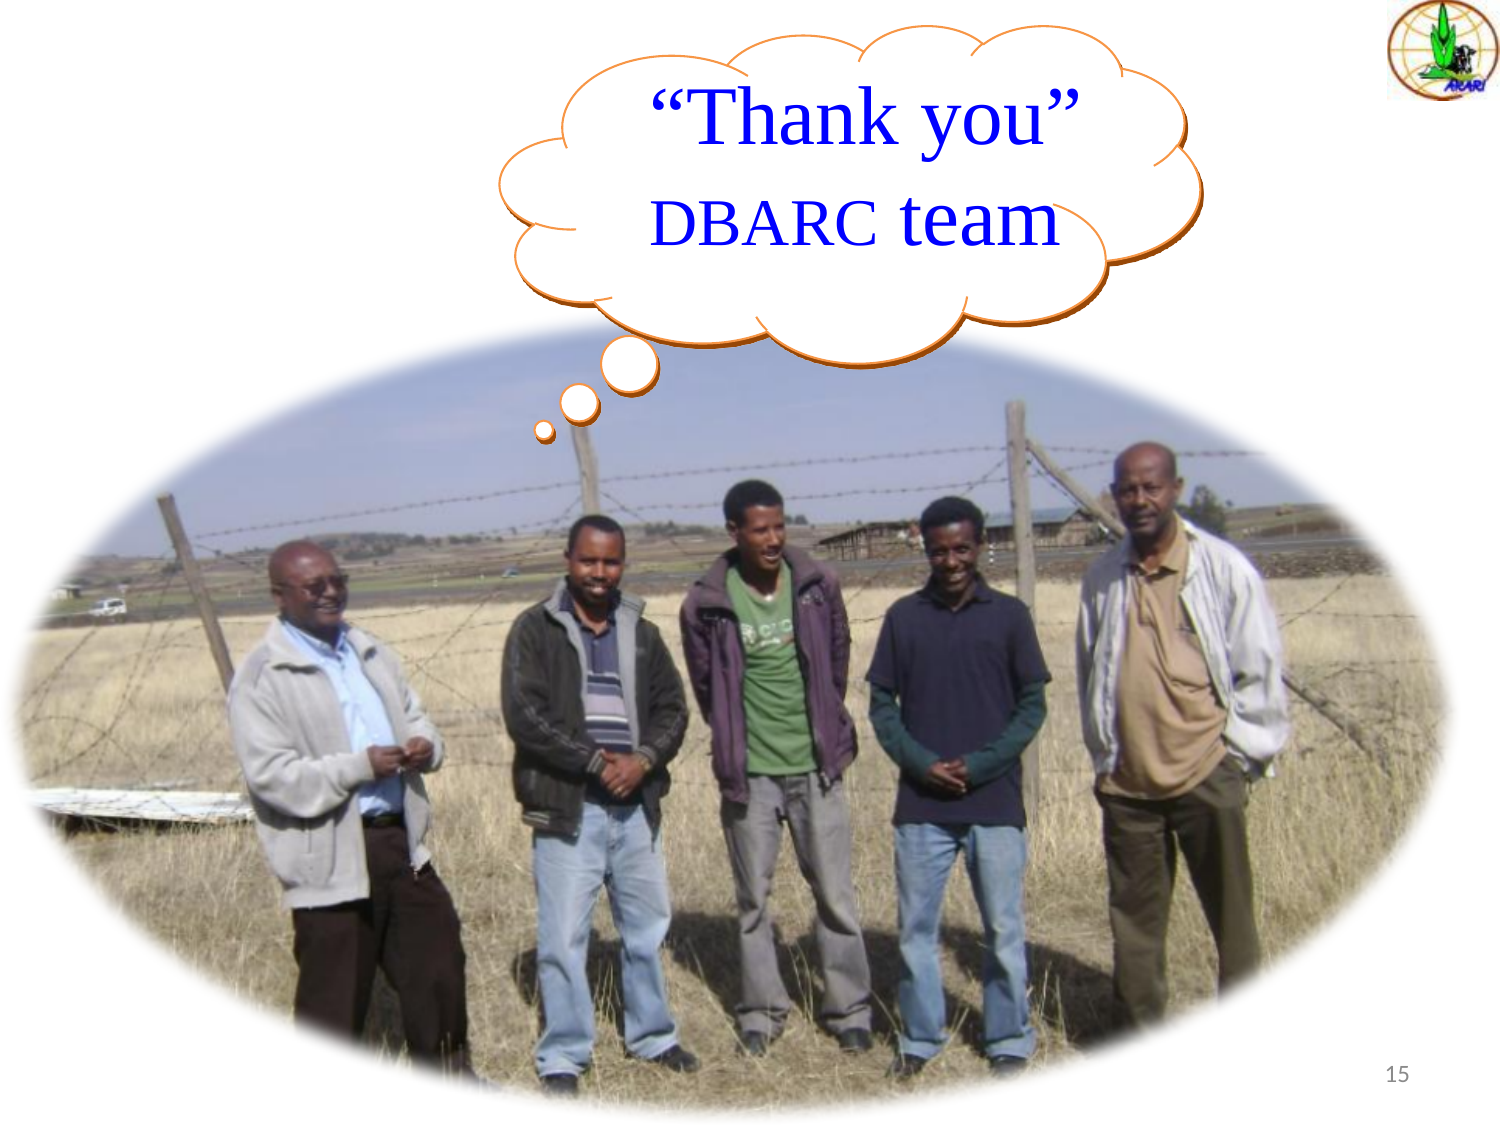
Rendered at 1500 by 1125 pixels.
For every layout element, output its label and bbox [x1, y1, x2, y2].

picture [1387, 0, 1500, 102]
text_box [499, 24, 1201, 363]
list [0, 302, 1463, 1125]
